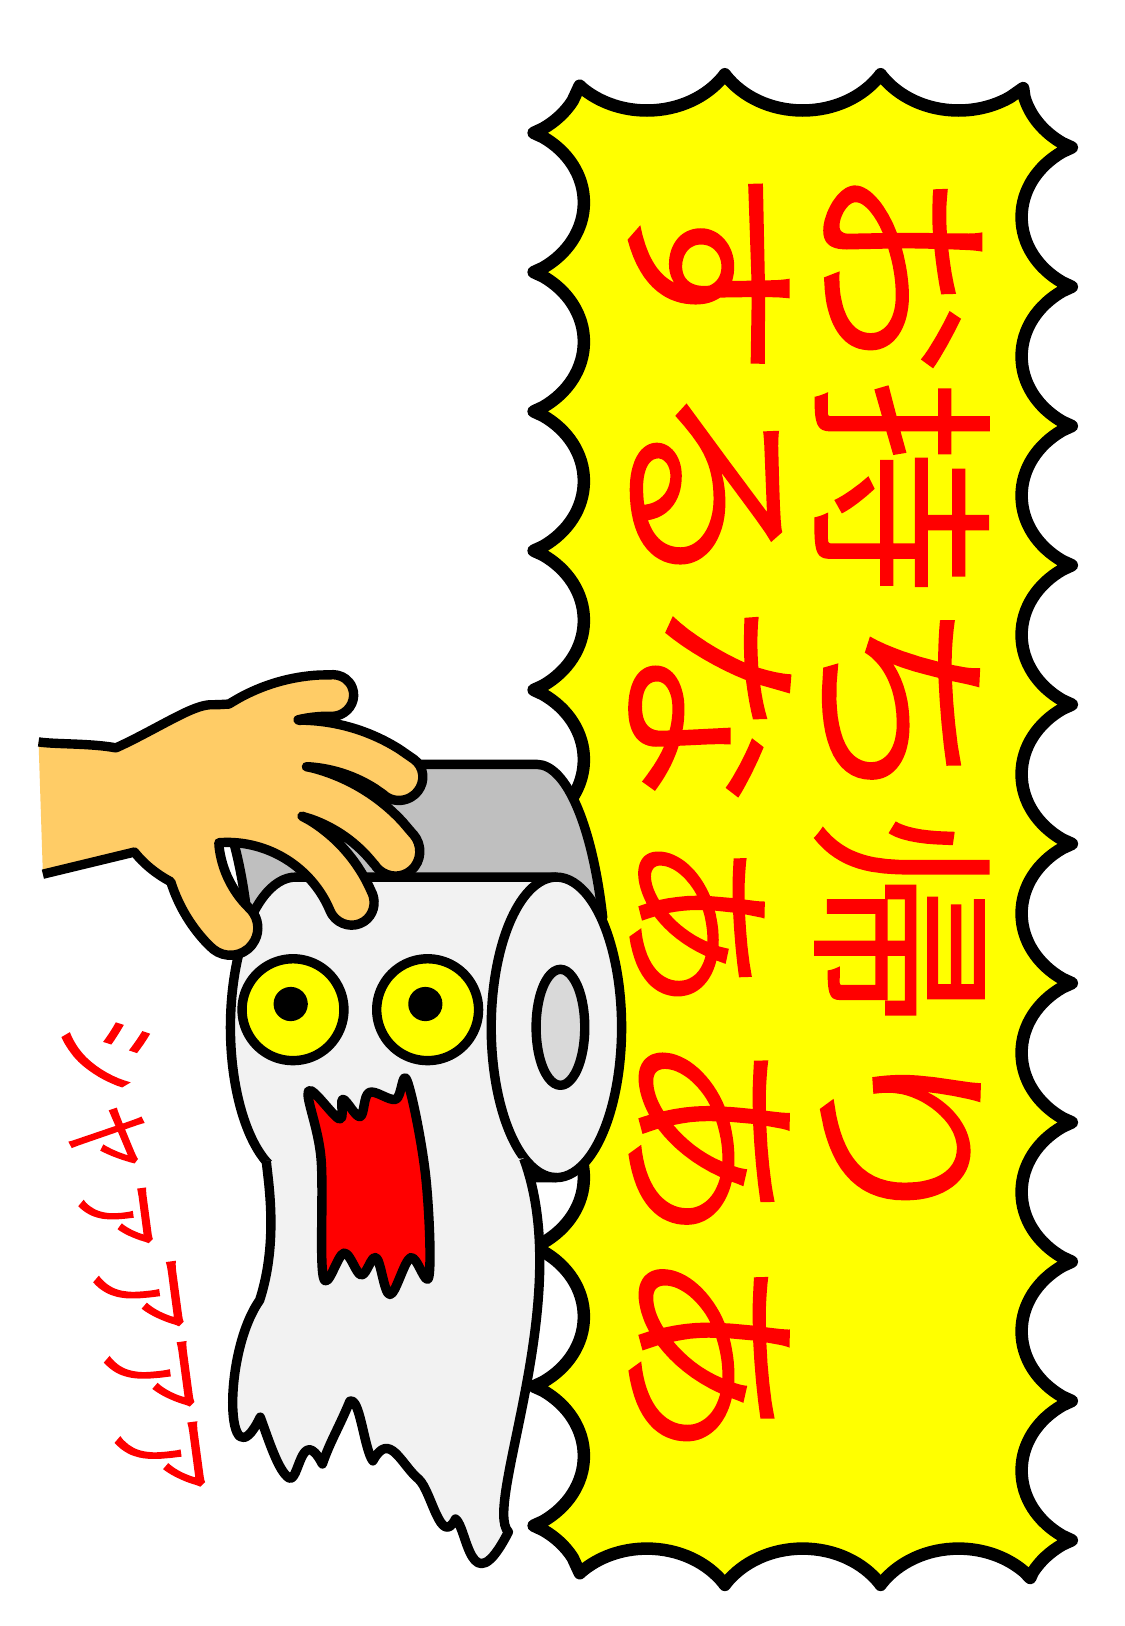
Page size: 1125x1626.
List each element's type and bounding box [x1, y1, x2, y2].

text_box [38, 657, 622, 1564]
text_box [531, 72, 1075, 1588]
